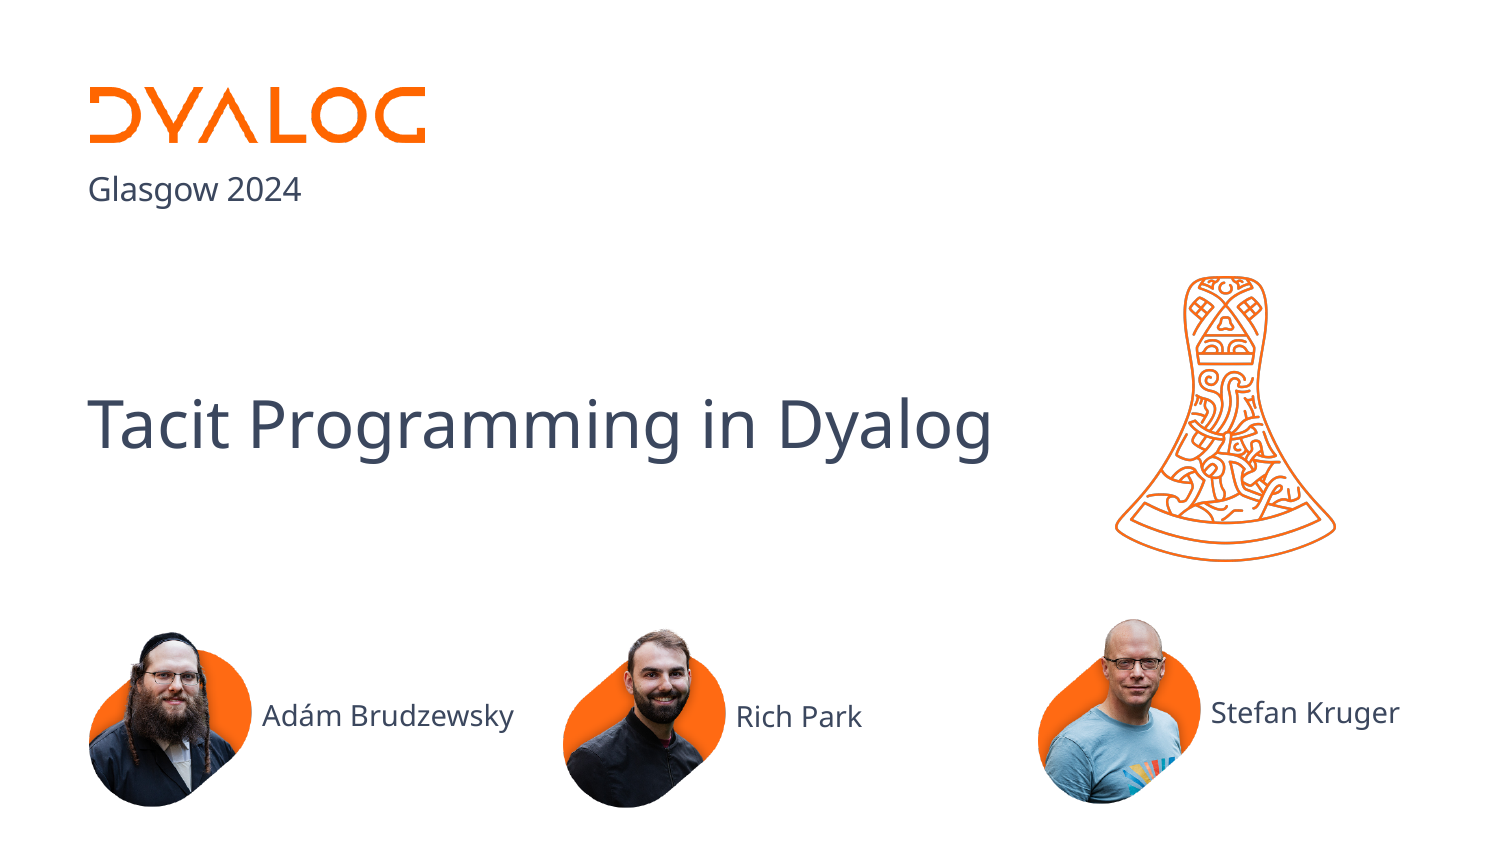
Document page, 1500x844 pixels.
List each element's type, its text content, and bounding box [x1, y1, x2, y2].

title Tacit Programming in Dyalog [72, 276, 1022, 567]
list Adám Brudzewsky [269, 660, 532, 769]
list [1023, 615, 1214, 807]
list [547, 618, 739, 810]
picture [90, 87, 425, 143]
list Stefan Kruger [1218, 657, 1480, 767]
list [74, 617, 265, 809]
picture [1115, 276, 1336, 562]
list Rich Park [743, 660, 1005, 770]
